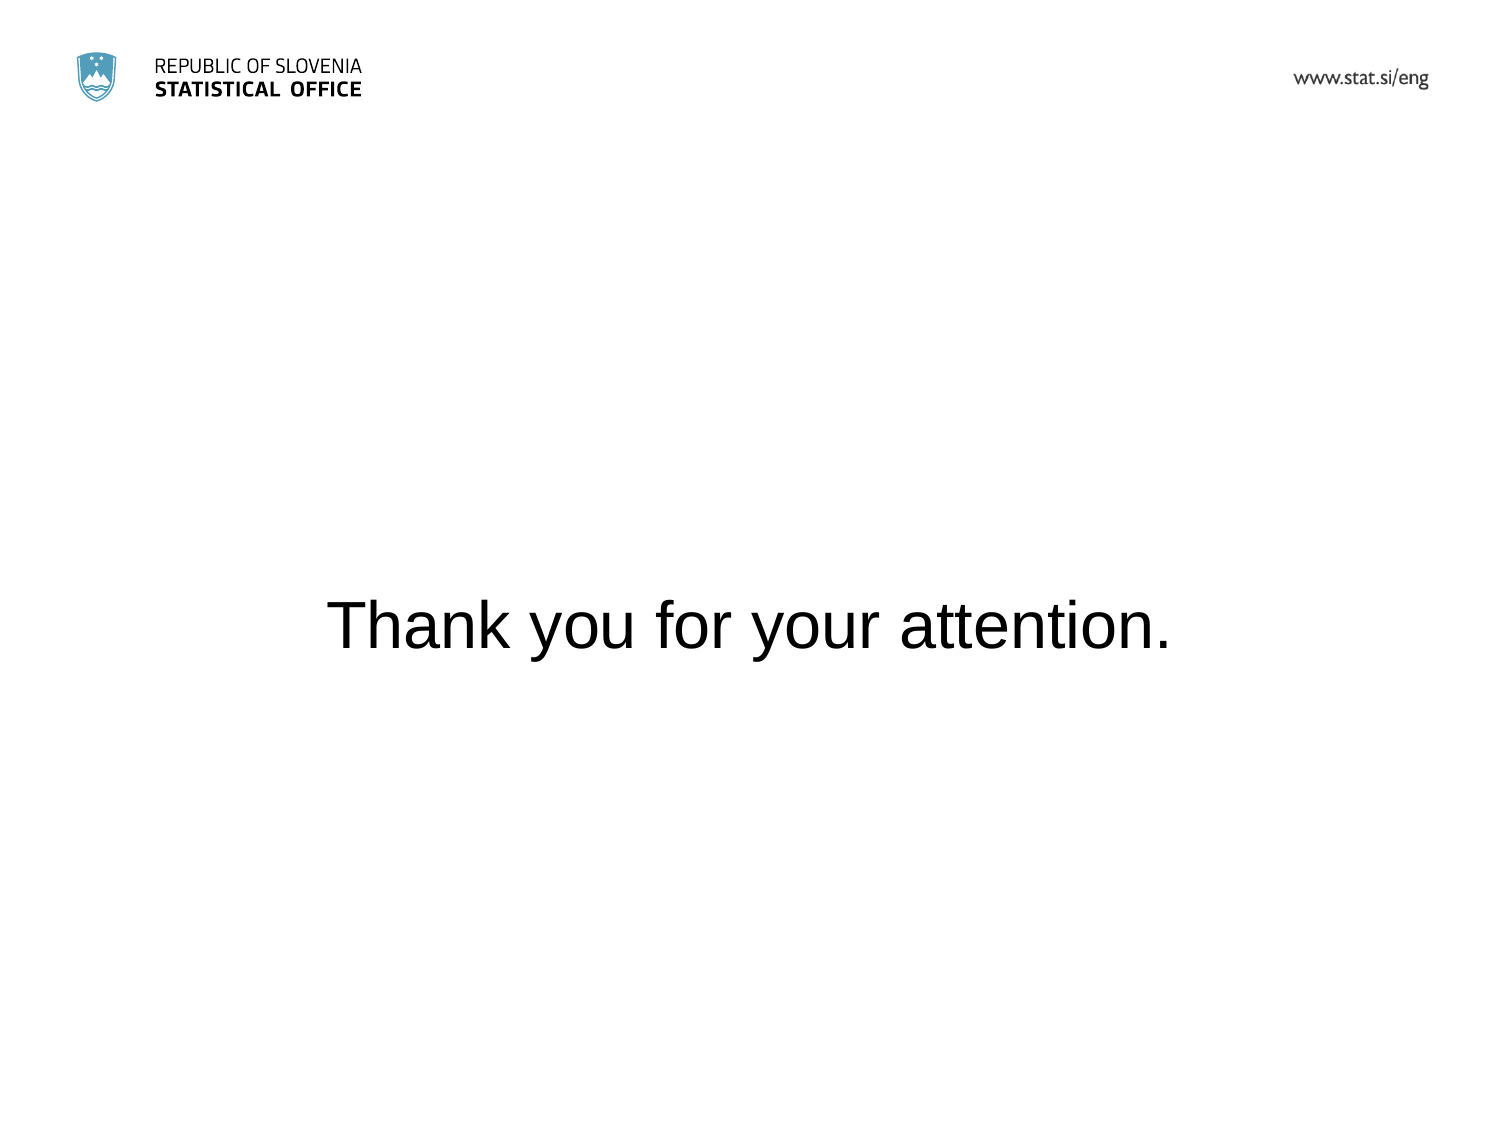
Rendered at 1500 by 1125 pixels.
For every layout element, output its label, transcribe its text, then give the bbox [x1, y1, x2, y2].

picture [1293, 62, 1436, 92]
list Thank you for your attention. [76, 574, 1424, 1000]
